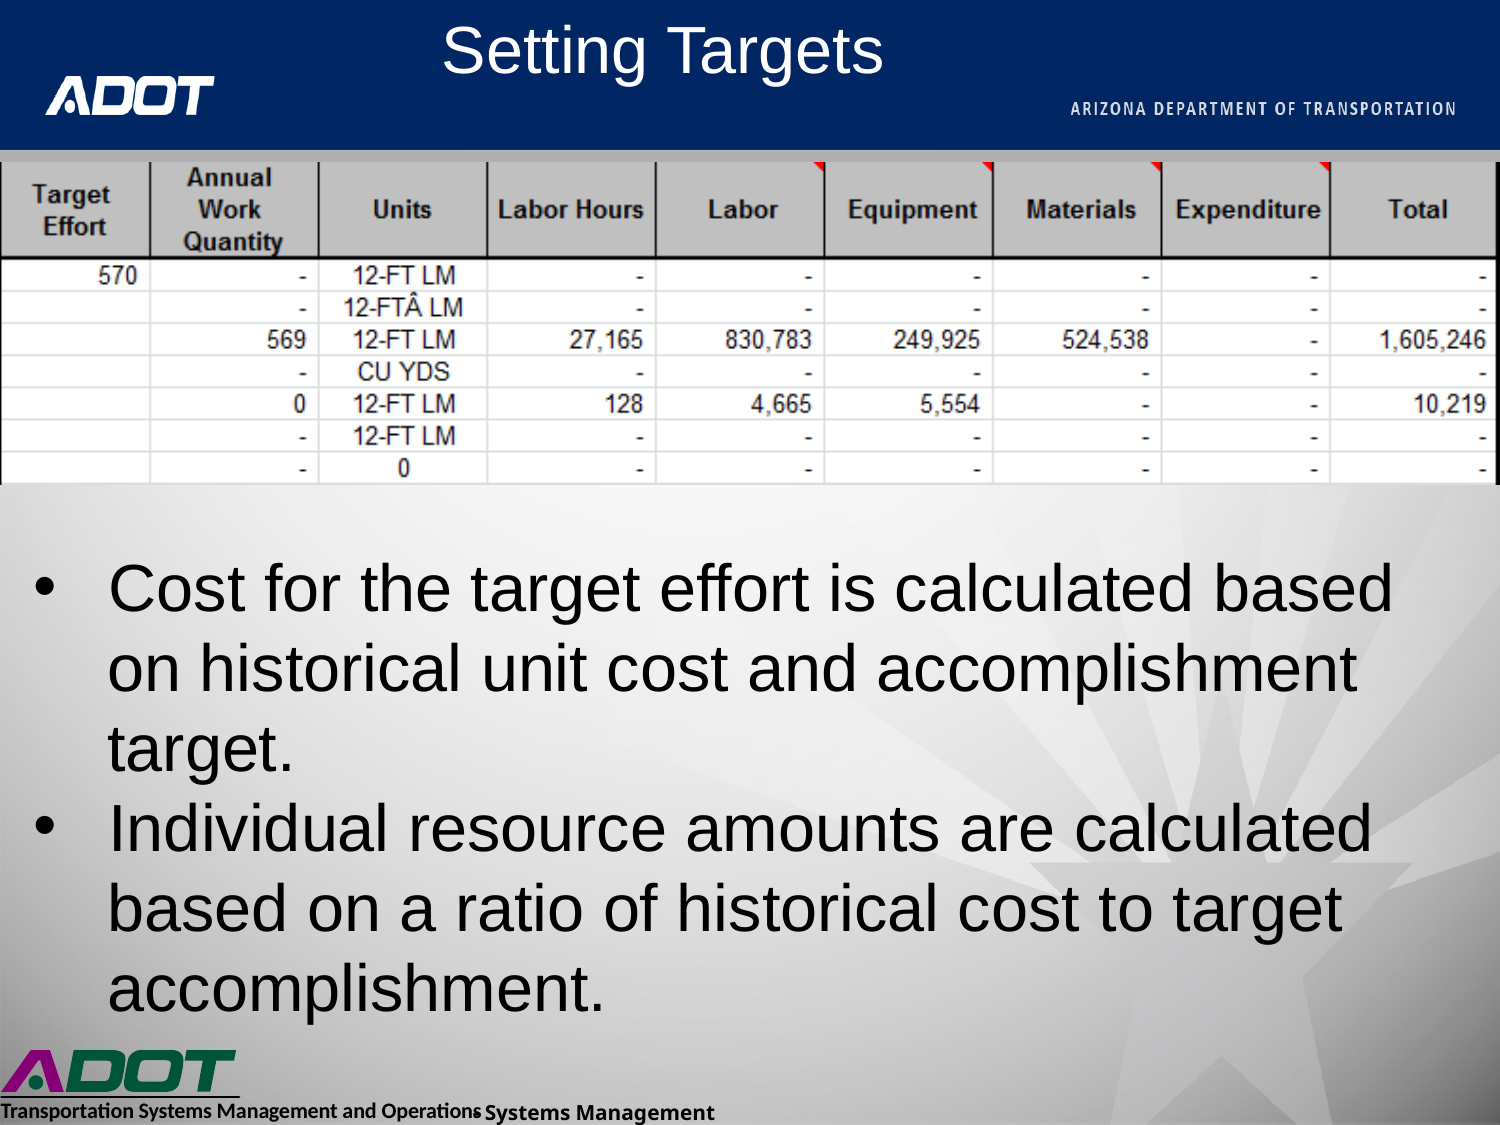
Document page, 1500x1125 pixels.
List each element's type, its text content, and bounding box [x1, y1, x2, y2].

text_box Setting Targets [427, 0, 901, 95]
text_box - Systems Management [487, 1091, 730, 1125]
picture [0, 0, 1500, 1125]
text_box Cost for the target effort is calculated based on historical unit cost and accomplishment target. Individual resource amounts are calculated based on a ratio of historical cost to target accomplishment. [18, 537, 1430, 1032]
